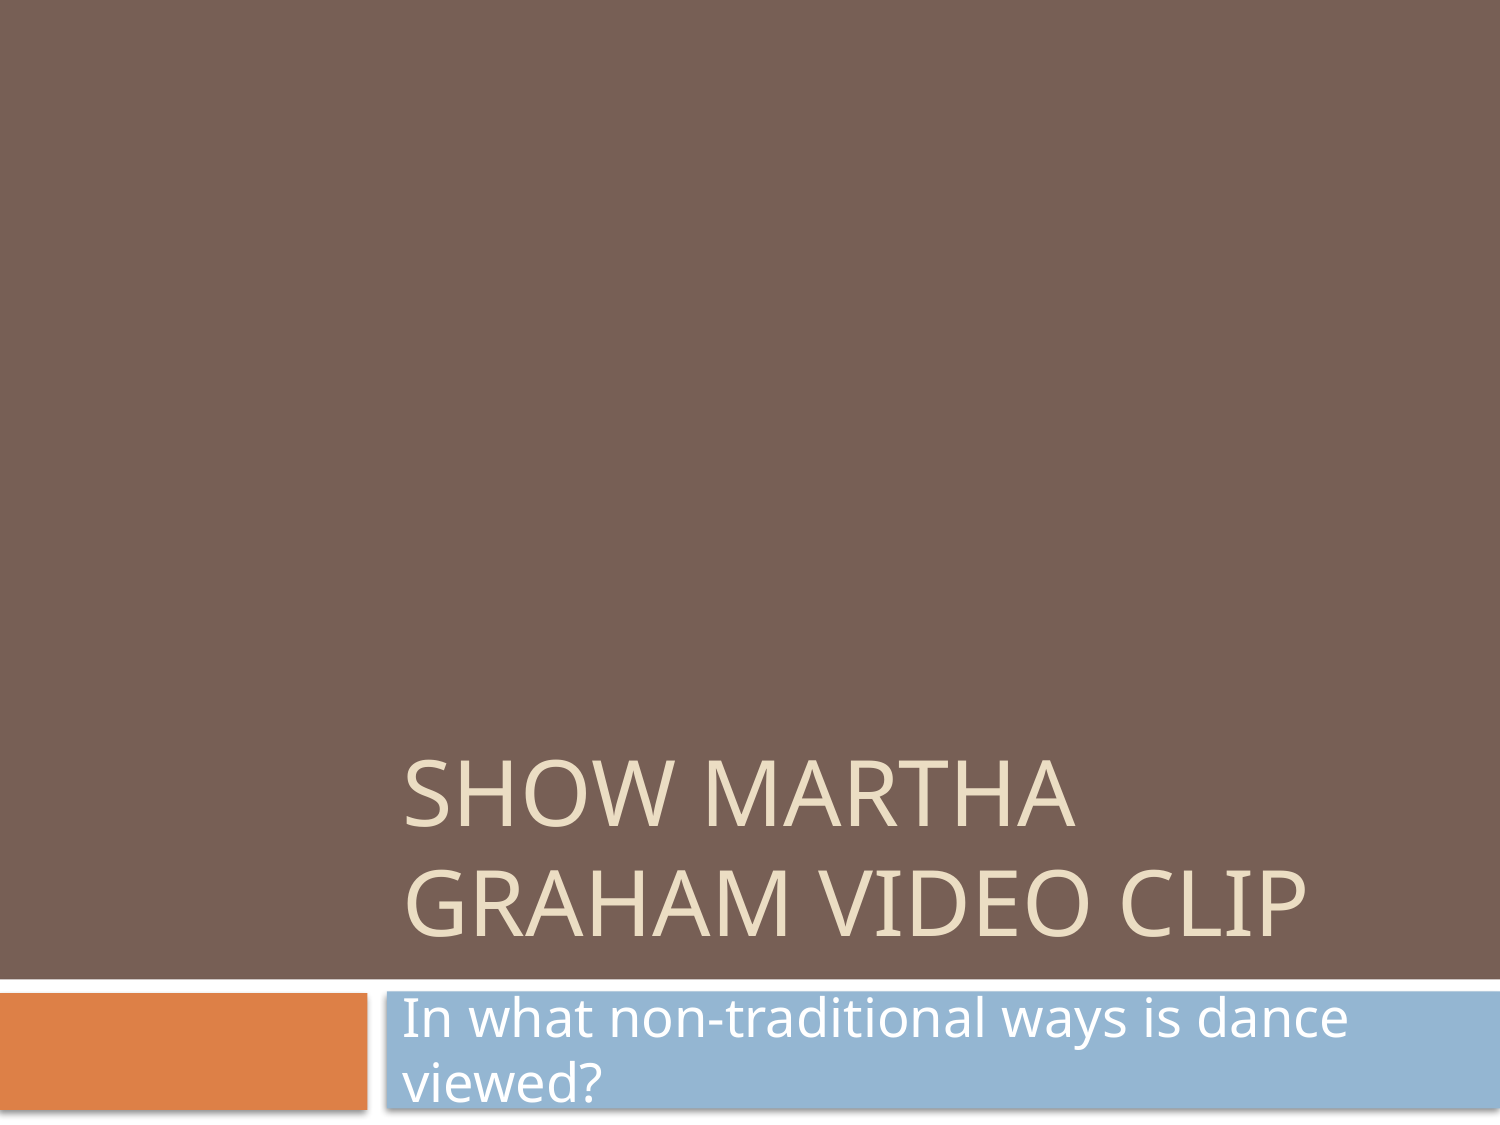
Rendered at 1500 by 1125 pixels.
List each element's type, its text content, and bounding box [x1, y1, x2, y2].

title Show Martha Graham Video Clip [387, 662, 1450, 963]
subtitle In what non-traditional ways is dance viewed? [387, 992, 1488, 1105]
